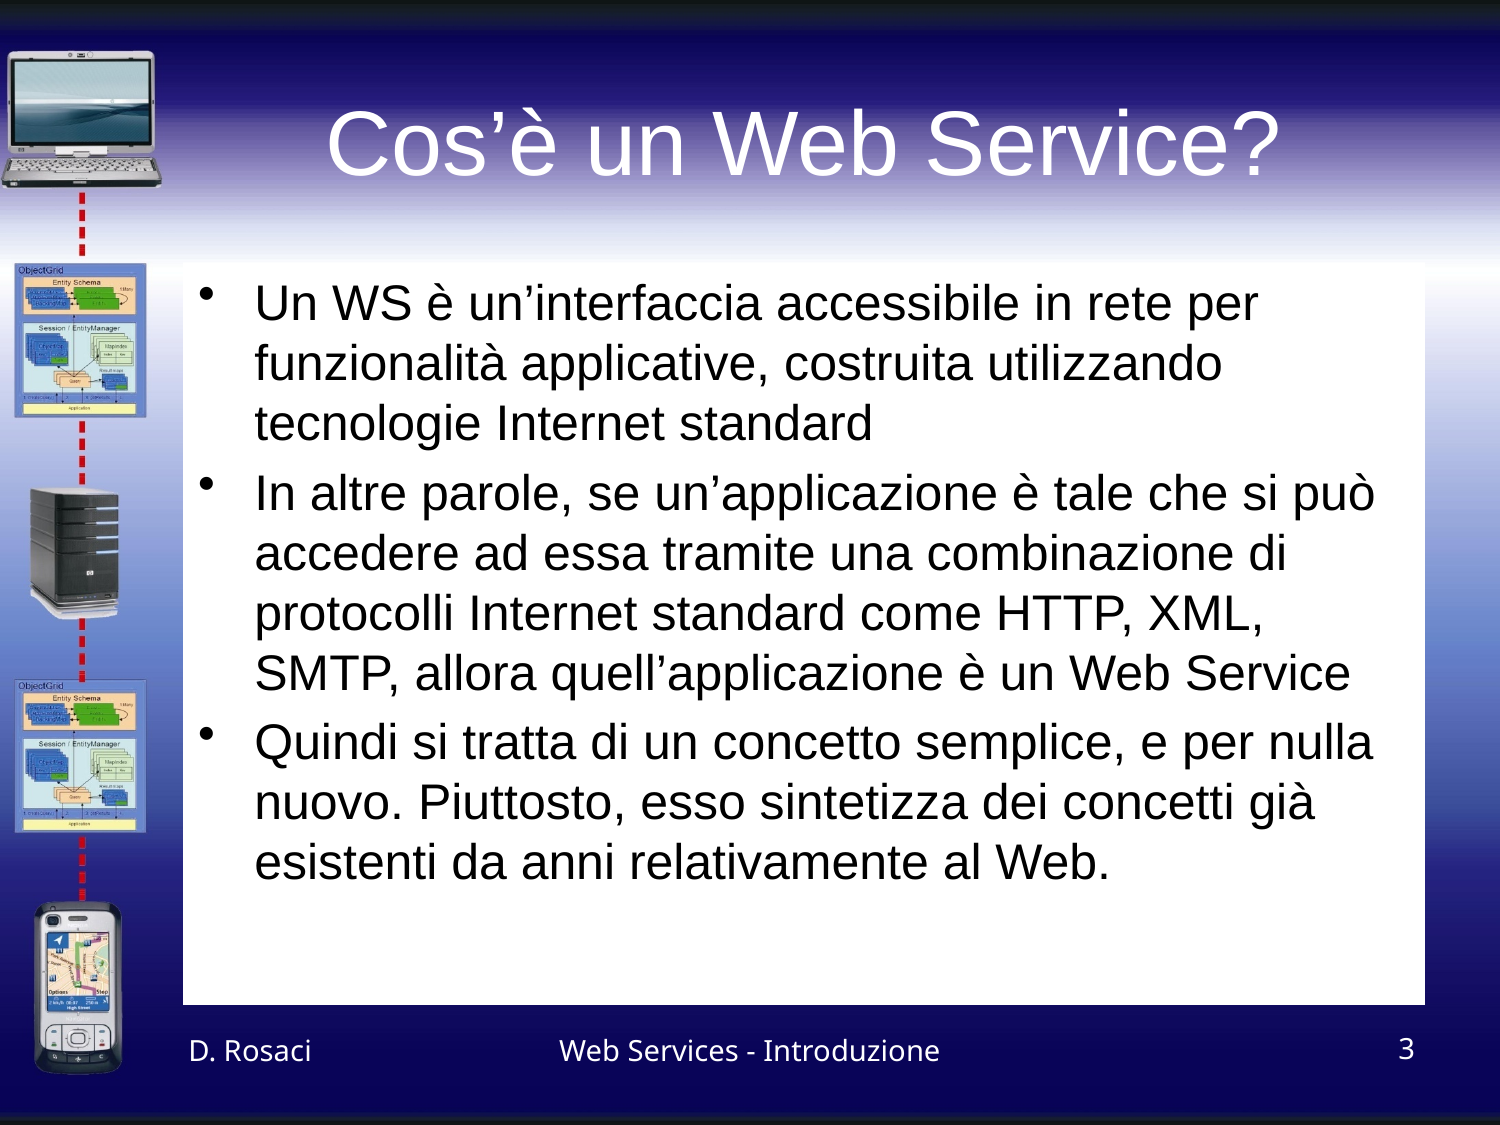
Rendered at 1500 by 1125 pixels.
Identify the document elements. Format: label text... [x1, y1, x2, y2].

footer Web Services - Introduzione [512, 1024, 988, 1103]
title Cos’è un Web Service? [182, 44, 1426, 233]
list Un WS è un’interfaccia accessibile in rete per funzionalità applicative, costruita utilizzando tecnologie Internet standard In altre parole, se un’applicazione è tale che si può accedere ad essa tramite una combinazione di protocolli Internet standard come HTTP, XML, SMTP, allora quell’applicazione è un Web Service Quindi si tratta di un concetto semplice, e per nulla nuovo. Piuttosto, esso sintetizza dei concetti già esistenti da anni relativamente al Web. [182, 262, 1426, 1006]
picture [0, 0, 1500, 1125]
slide_number D. Rosaci [74, 1024, 426, 1103]
